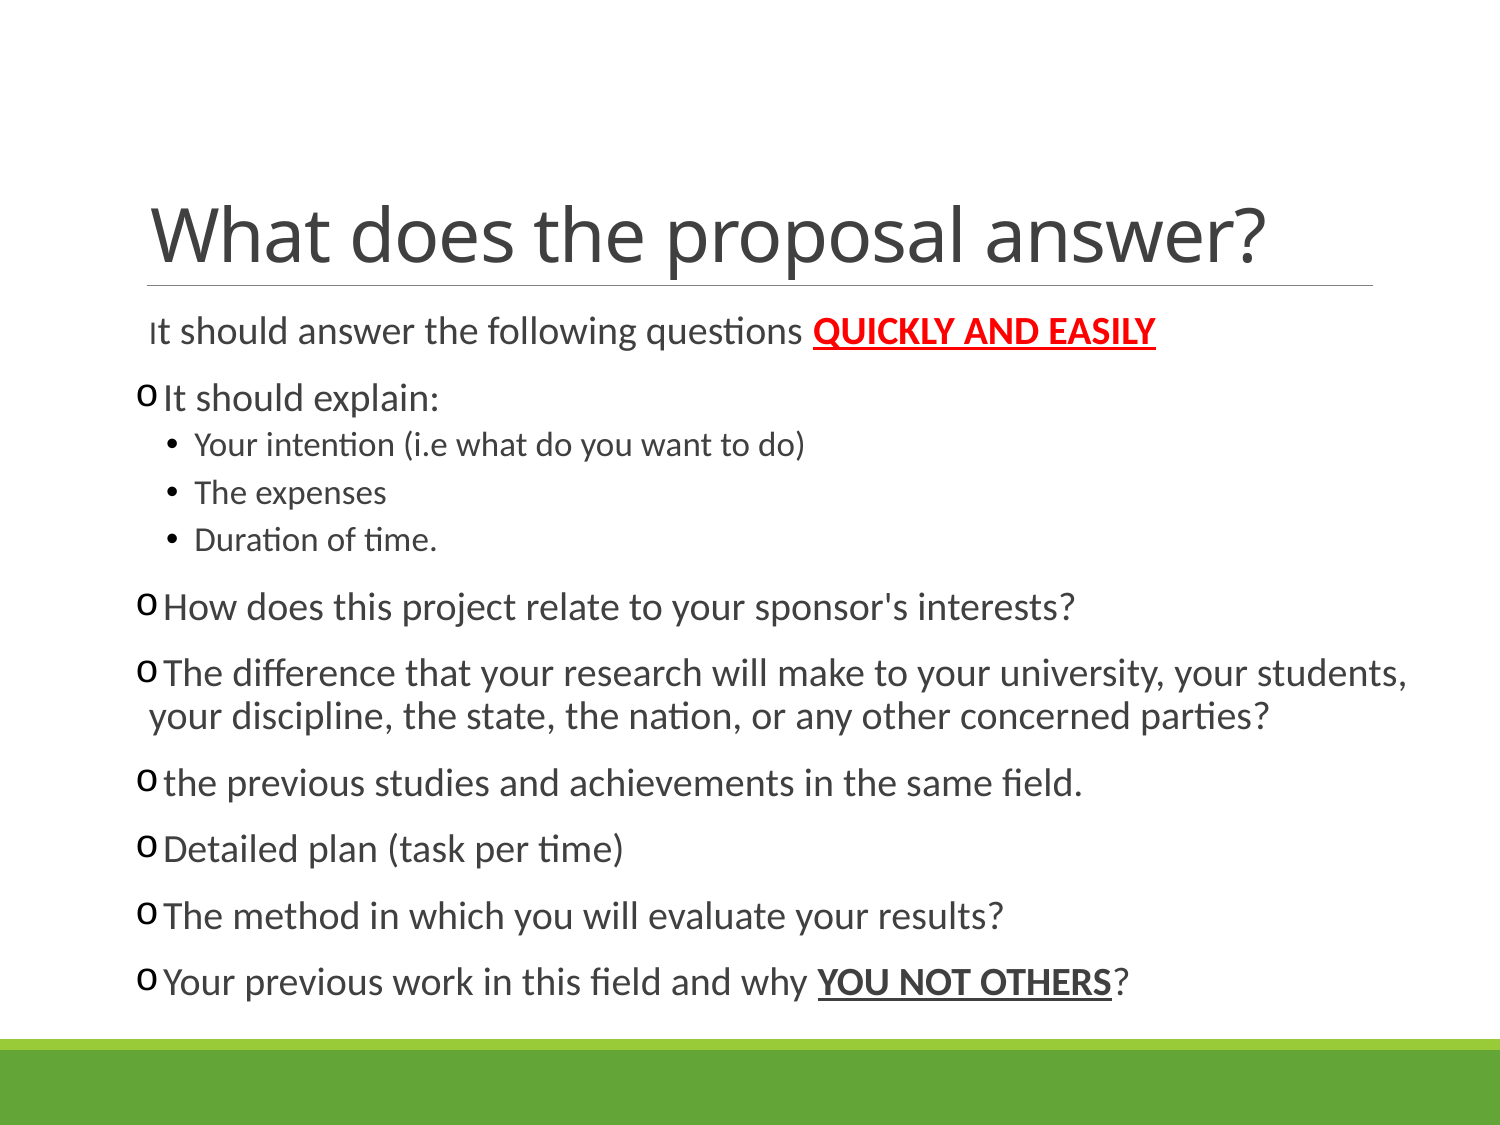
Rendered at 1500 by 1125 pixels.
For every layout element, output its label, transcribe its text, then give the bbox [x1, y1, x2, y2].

title What does the proposal answer? [135, 47, 1373, 285]
list It should answer the following questions QUICKLY AND EASILY It should explain: Your intention (i.e what do you want to do) The expenses Duration of time. How does this project relate to your sponsor's interests? The difference that your research will make to your university, your students, your discipline, the state, the nation, or any other concerned parties? the previous studies and achievements in the same field. Detailed plan (task per time) The method in which you will evaluate your results? Your previous work in this field and why YOU NOT OTHERS? [135, 302, 1420, 1031]
